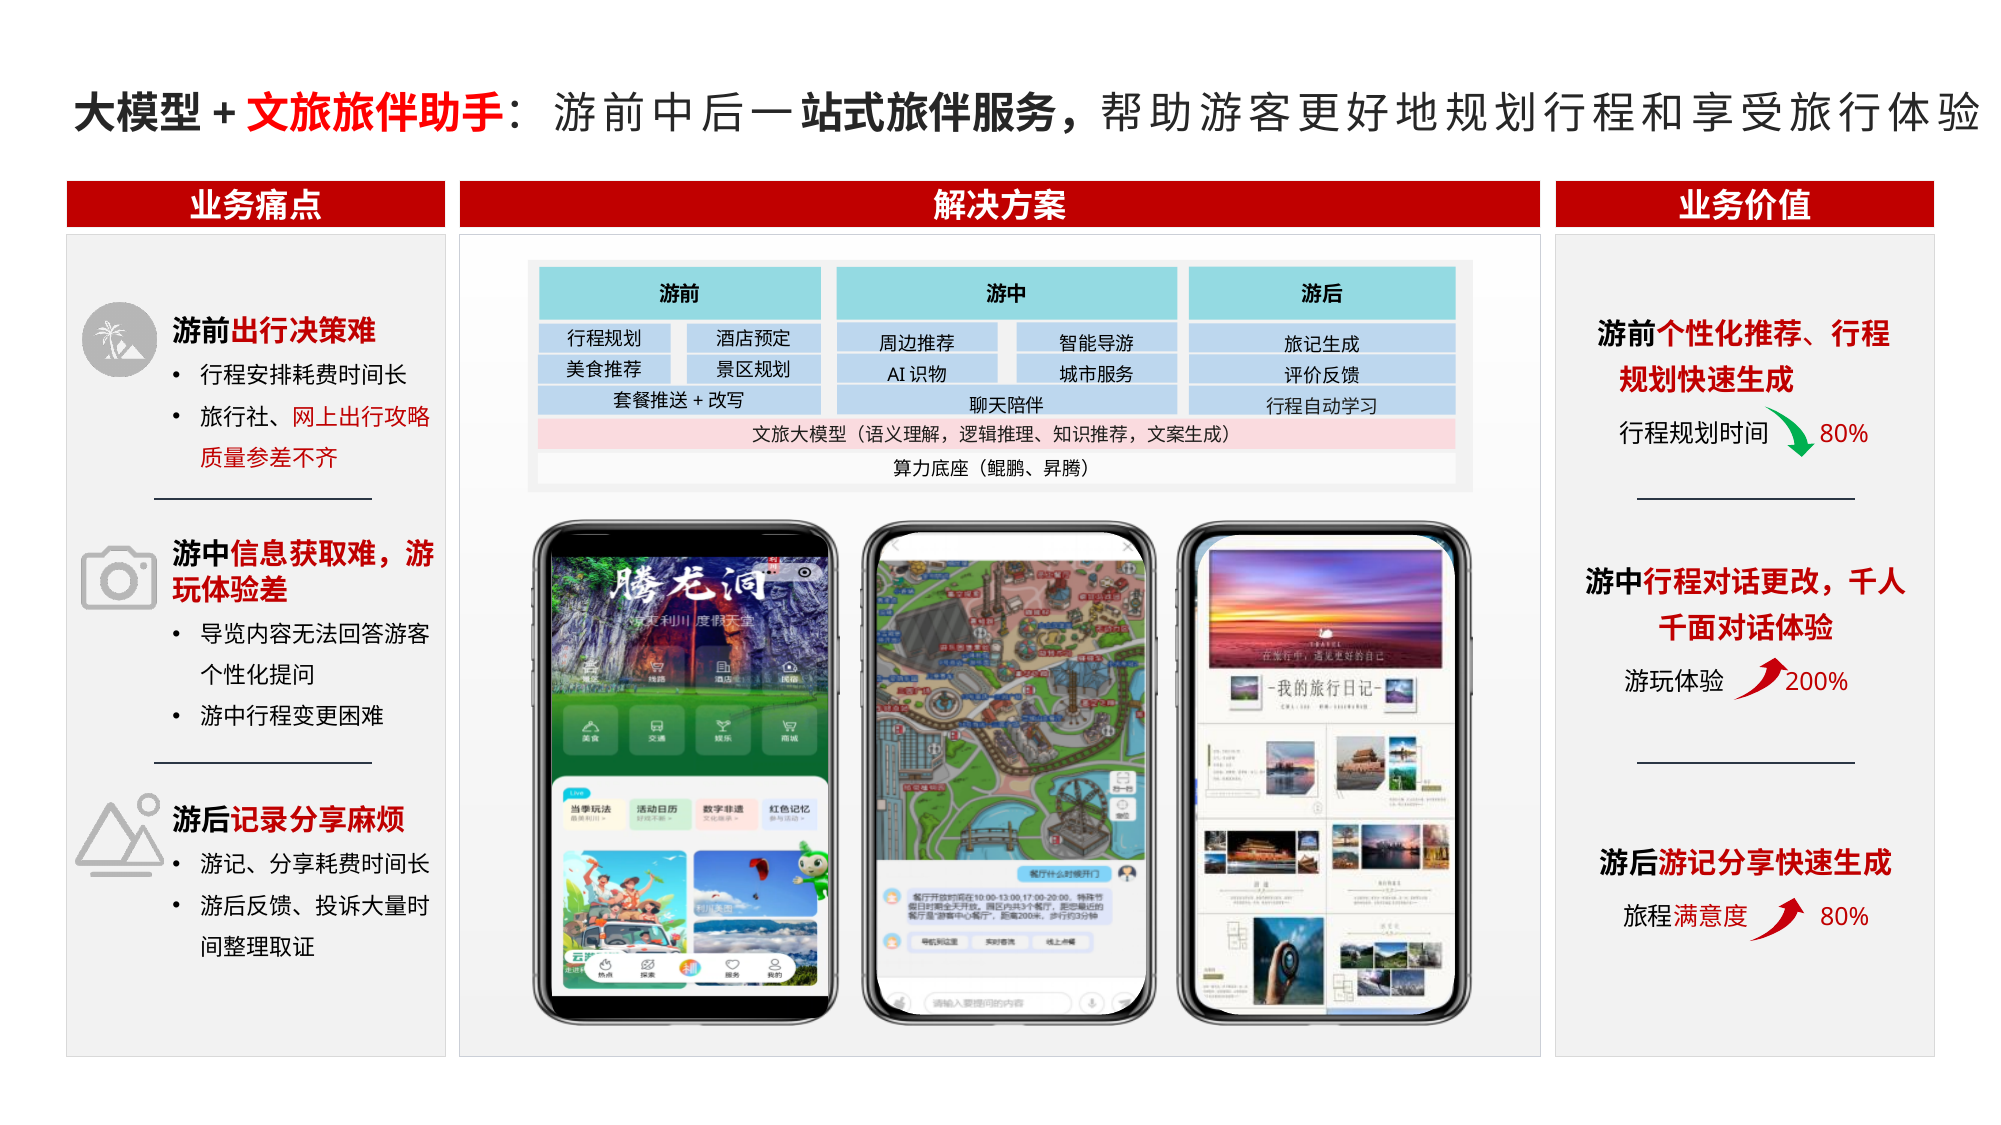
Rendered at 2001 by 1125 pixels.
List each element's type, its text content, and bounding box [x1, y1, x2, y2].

text_box 游前个性化推荐、行程规划快速生成 行程规划时间 80% [1569, 297, 1919, 455]
text_box 评价反馈 [1189, 354, 1456, 384]
picture [69, 527, 170, 628]
text_box 行程自动学习 [1188, 385, 1456, 415]
text_box [66, 234, 446, 1057]
text_box 业务价值 [1555, 180, 1935, 228]
text_box [1555, 234, 1935, 1057]
text_box 业务痛点 [66, 180, 446, 228]
text_box 旅记生成 [1188, 323, 1456, 353]
text_box 游中行程对话更改，千人千面对话体验 游玩体验 200% [1569, 545, 1923, 703]
picture [81, 302, 157, 378]
picture [531, 519, 841, 1026]
picture [74, 793, 164, 877]
text_box [1733, 657, 1789, 700]
text_box 游后游记分享快速生成 旅程满意度 80% [1569, 826, 1923, 938]
text_box 游后 [1188, 266, 1457, 321]
text_box [1749, 897, 1805, 942]
title 大模型+文旅旅伴助手：游前中后一站式旅伴服务，帮助游客更好地规划行程和享受旅行体验 [58, 77, 2000, 151]
text_box 游后记录分享麻烦 游记、分享耗费时间长 游后反馈、投诉大量时间整理取证 [154, 787, 452, 974]
text_box [527, 259, 1473, 493]
text_box [1764, 406, 1815, 457]
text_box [537, 322, 822, 385]
text_box 解决方案 [459, 180, 1541, 228]
text_box 聊天陪伴 [837, 384, 1178, 415]
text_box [836, 321, 1178, 384]
text_box [459, 234, 1541, 1057]
text_box 文旅大模型（语义理解，逻辑推理、知识推荐，文案生成） [537, 418, 1456, 449]
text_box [1175, 519, 1474, 1026]
text_box 套餐推送+改写 [537, 385, 821, 415]
text_box 游中 [836, 266, 1178, 321]
text_box 游前 [538, 266, 822, 321]
text_box 游中信息获取难，游玩体验差 导览内容无法回答游客个性化提问 游中行程变更困难 [154, 514, 464, 751]
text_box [860, 519, 1159, 1026]
text_box 游前出行决策难 行程安排耗费时间长 旅行社、网上出行攻略质量参差不齐 [154, 257, 448, 492]
text_box 算力底座（鲲鹏、昇腾） [537, 452, 1457, 485]
